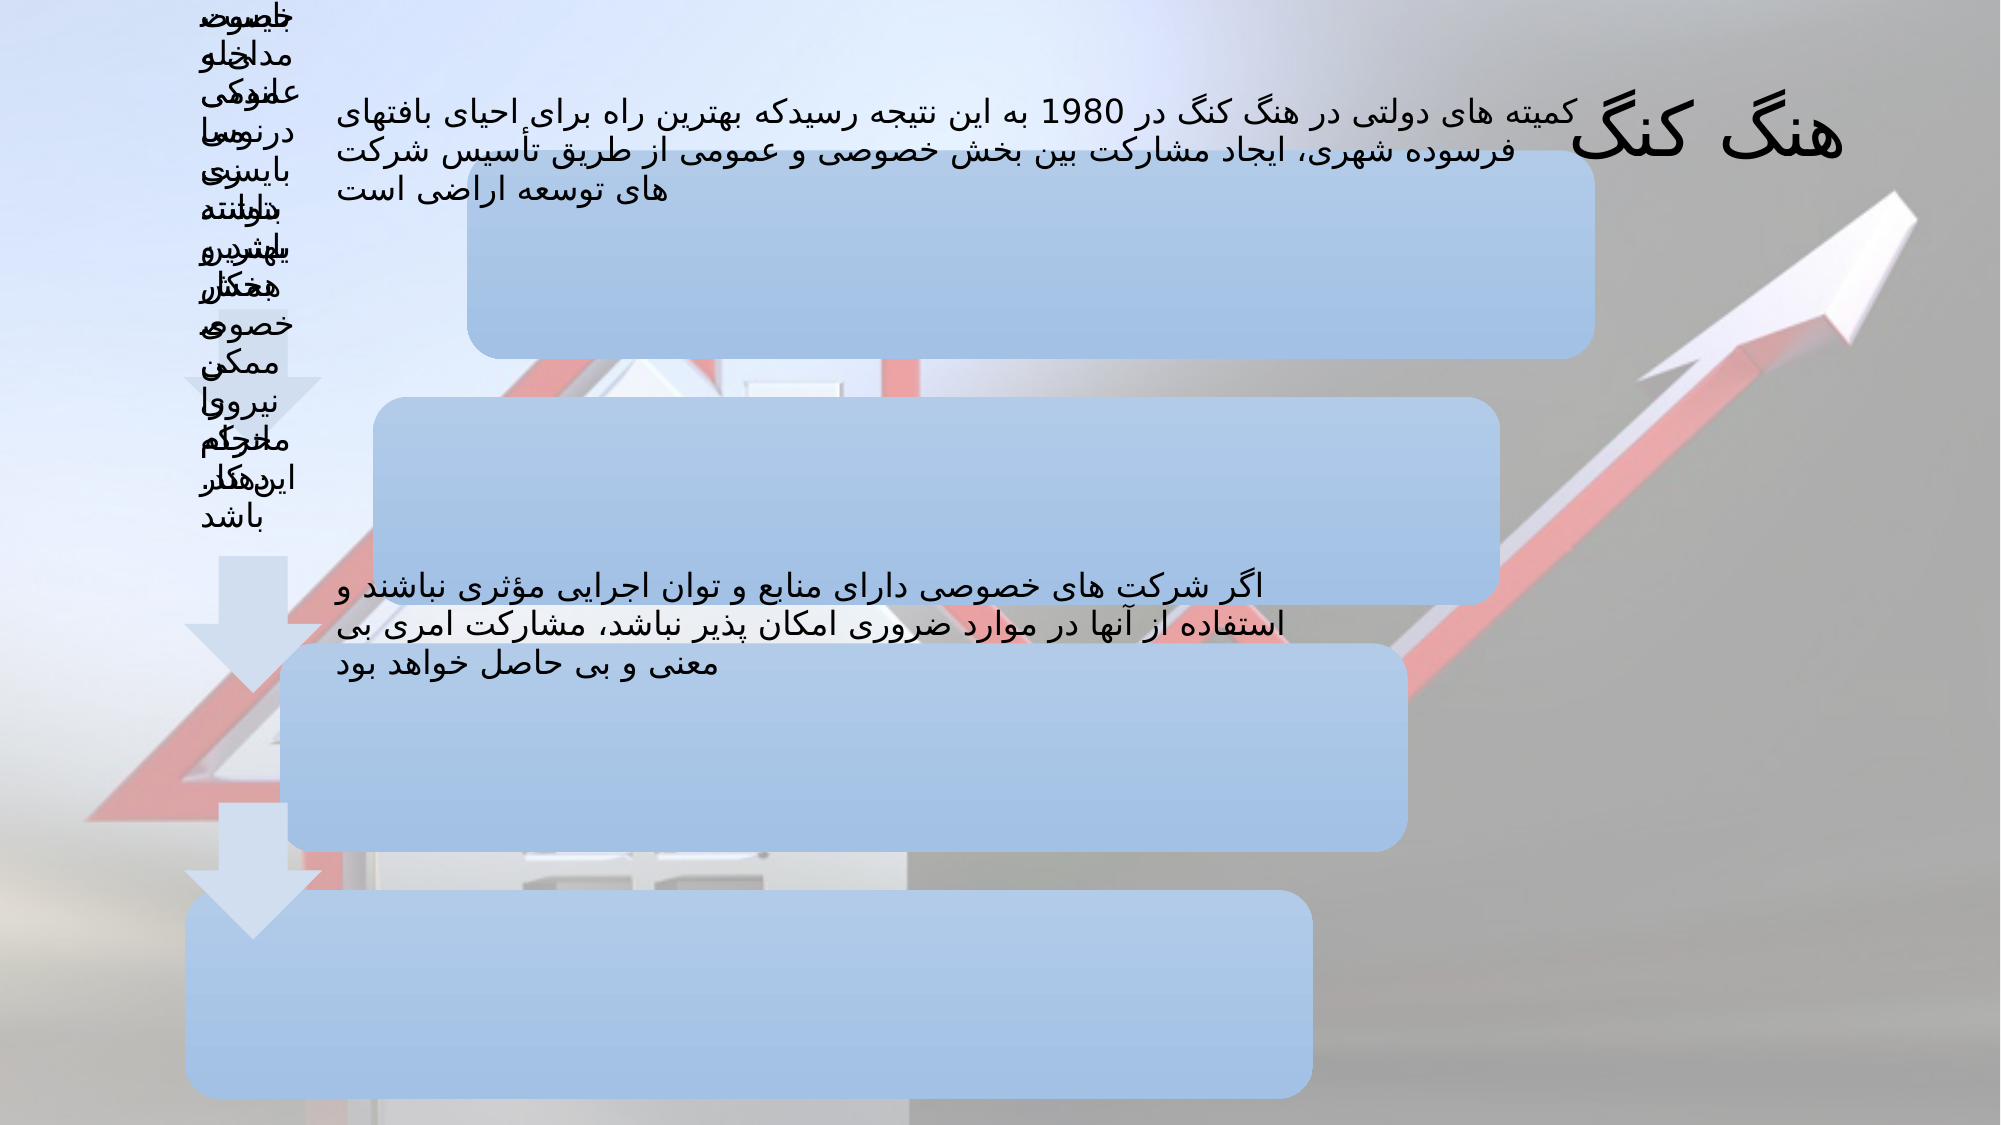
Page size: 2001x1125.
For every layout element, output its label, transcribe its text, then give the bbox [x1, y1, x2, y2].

title هنگ کنگ [137, 23, 1863, 242]
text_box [185, 150, 1595, 1099]
picture [0, 0, 2001, 1125]
